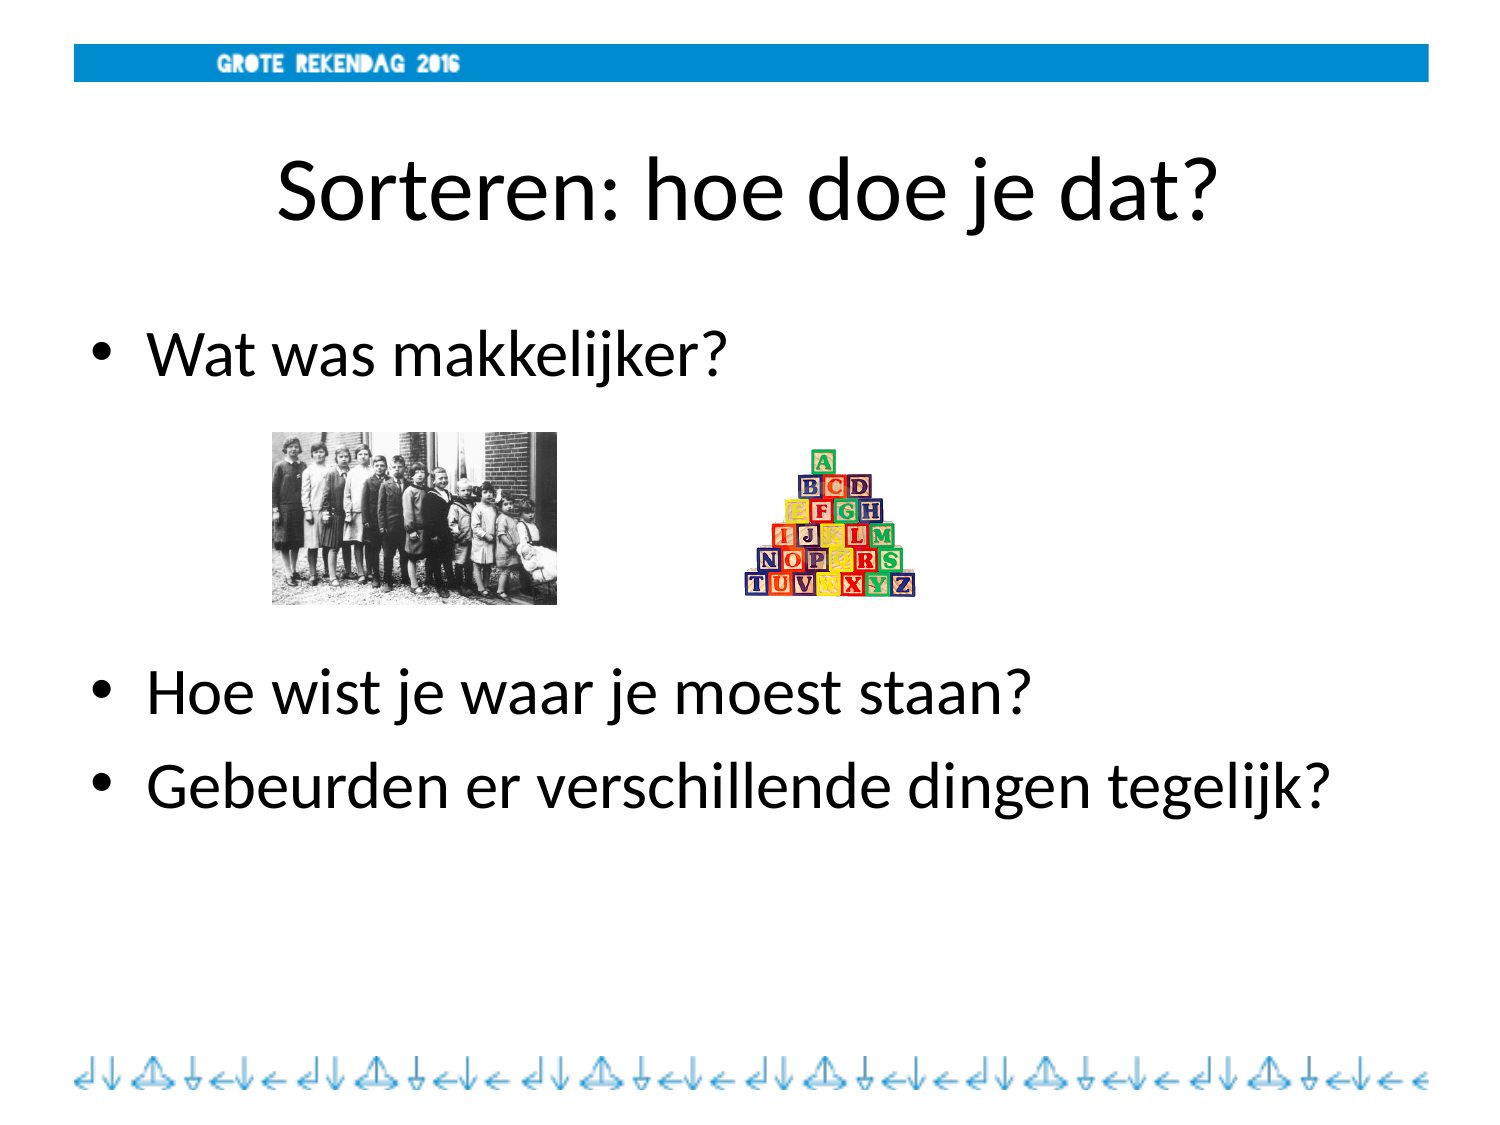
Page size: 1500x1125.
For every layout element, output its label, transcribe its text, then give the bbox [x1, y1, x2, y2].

picture [272, 432, 557, 605]
picture [296, 54, 405, 72]
list Wat was makkelijker? Hoe wist je waar je moest staan? Gebeurden er verschillende dingen tegelijk? [75, 302, 1425, 1010]
picture [73, 1056, 1429, 1090]
picture [417, 54, 459, 72]
picture [217, 54, 284, 72]
picture [743, 432, 916, 605]
title Sorteren: hoe doe je dat? [75, 90, 1425, 278]
